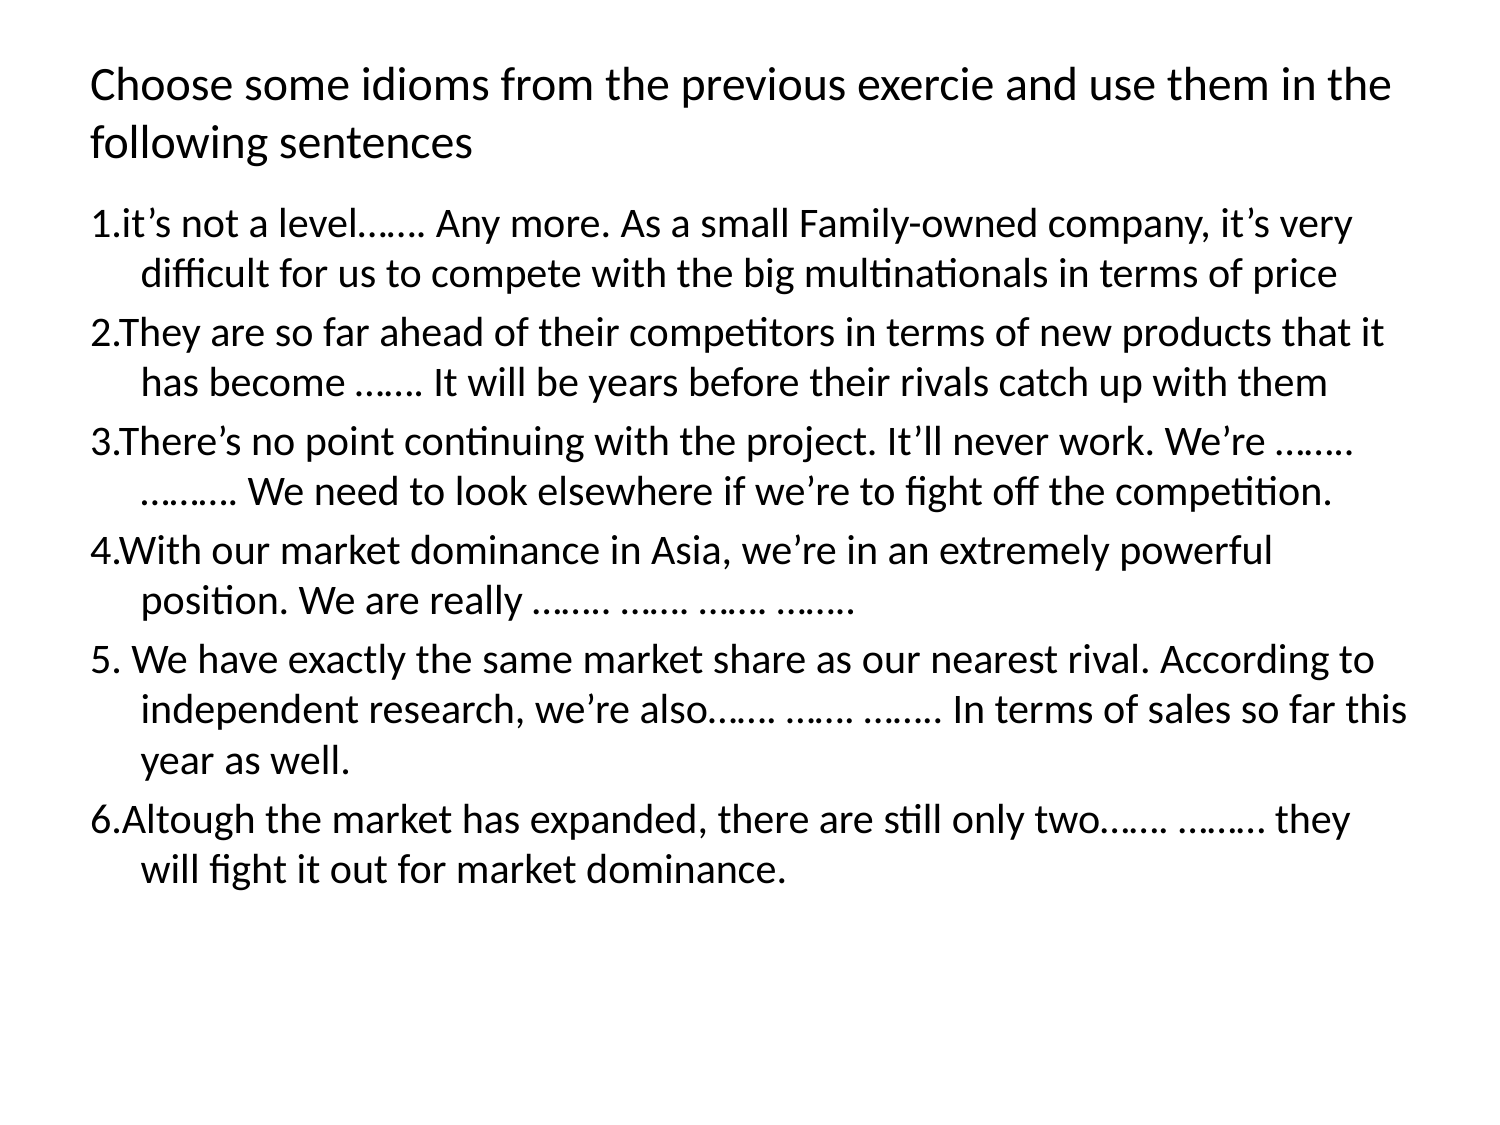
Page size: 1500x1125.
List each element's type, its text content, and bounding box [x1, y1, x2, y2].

title Choose some idioms from the previous exercie and use them in the following sentences [75, 45, 1425, 176]
list 1.it’s not a level……. Any more. As a small Family-owned company, it’s very difficult for us to compete with the big multinationals in terms of price 2.They are so far ahead of their competitors in terms of new products that it has become ……. It will be years before their rivals catch up with them 3.There’s no point continuing with the project. It’ll never work. We’re …….. ………. We need to look elsewhere if we’re to fight off the competition. 4.With our market dominance in Asia, we’re in an extremely powerful position. We are really …….. ……. ……. …….. 5. We have exactly the same market share as our nearest rival. According to independent research, we’re also……. ……. …….. In terms of sales so far this year as well. 6.Altough the market has expanded, there are still only two……. ……… they will fight it out for market dominance. [75, 187, 1425, 1005]
